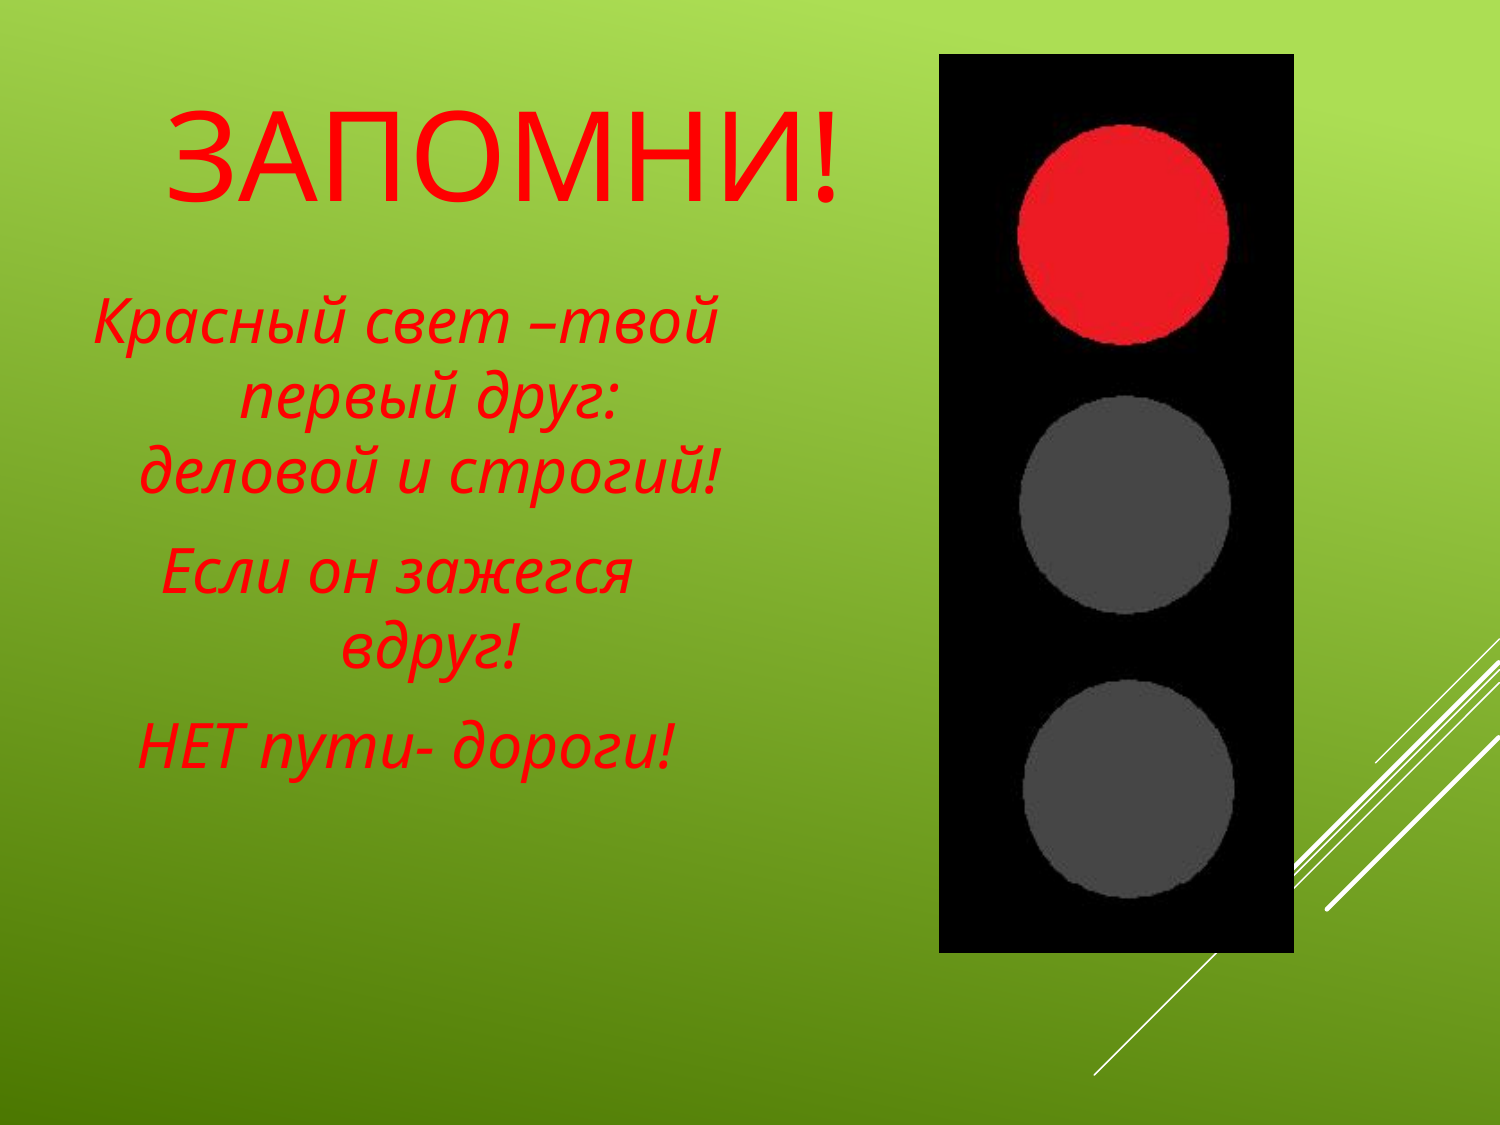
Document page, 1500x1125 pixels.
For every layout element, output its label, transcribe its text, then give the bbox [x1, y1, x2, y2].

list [938, 54, 1294, 953]
list Красный свет –твой первый друг: деловой и строгий! Если он зажегся вдруг! НЕТ пути- дороги! [75, 262, 738, 799]
title Запомни! [150, 132, 938, 321]
